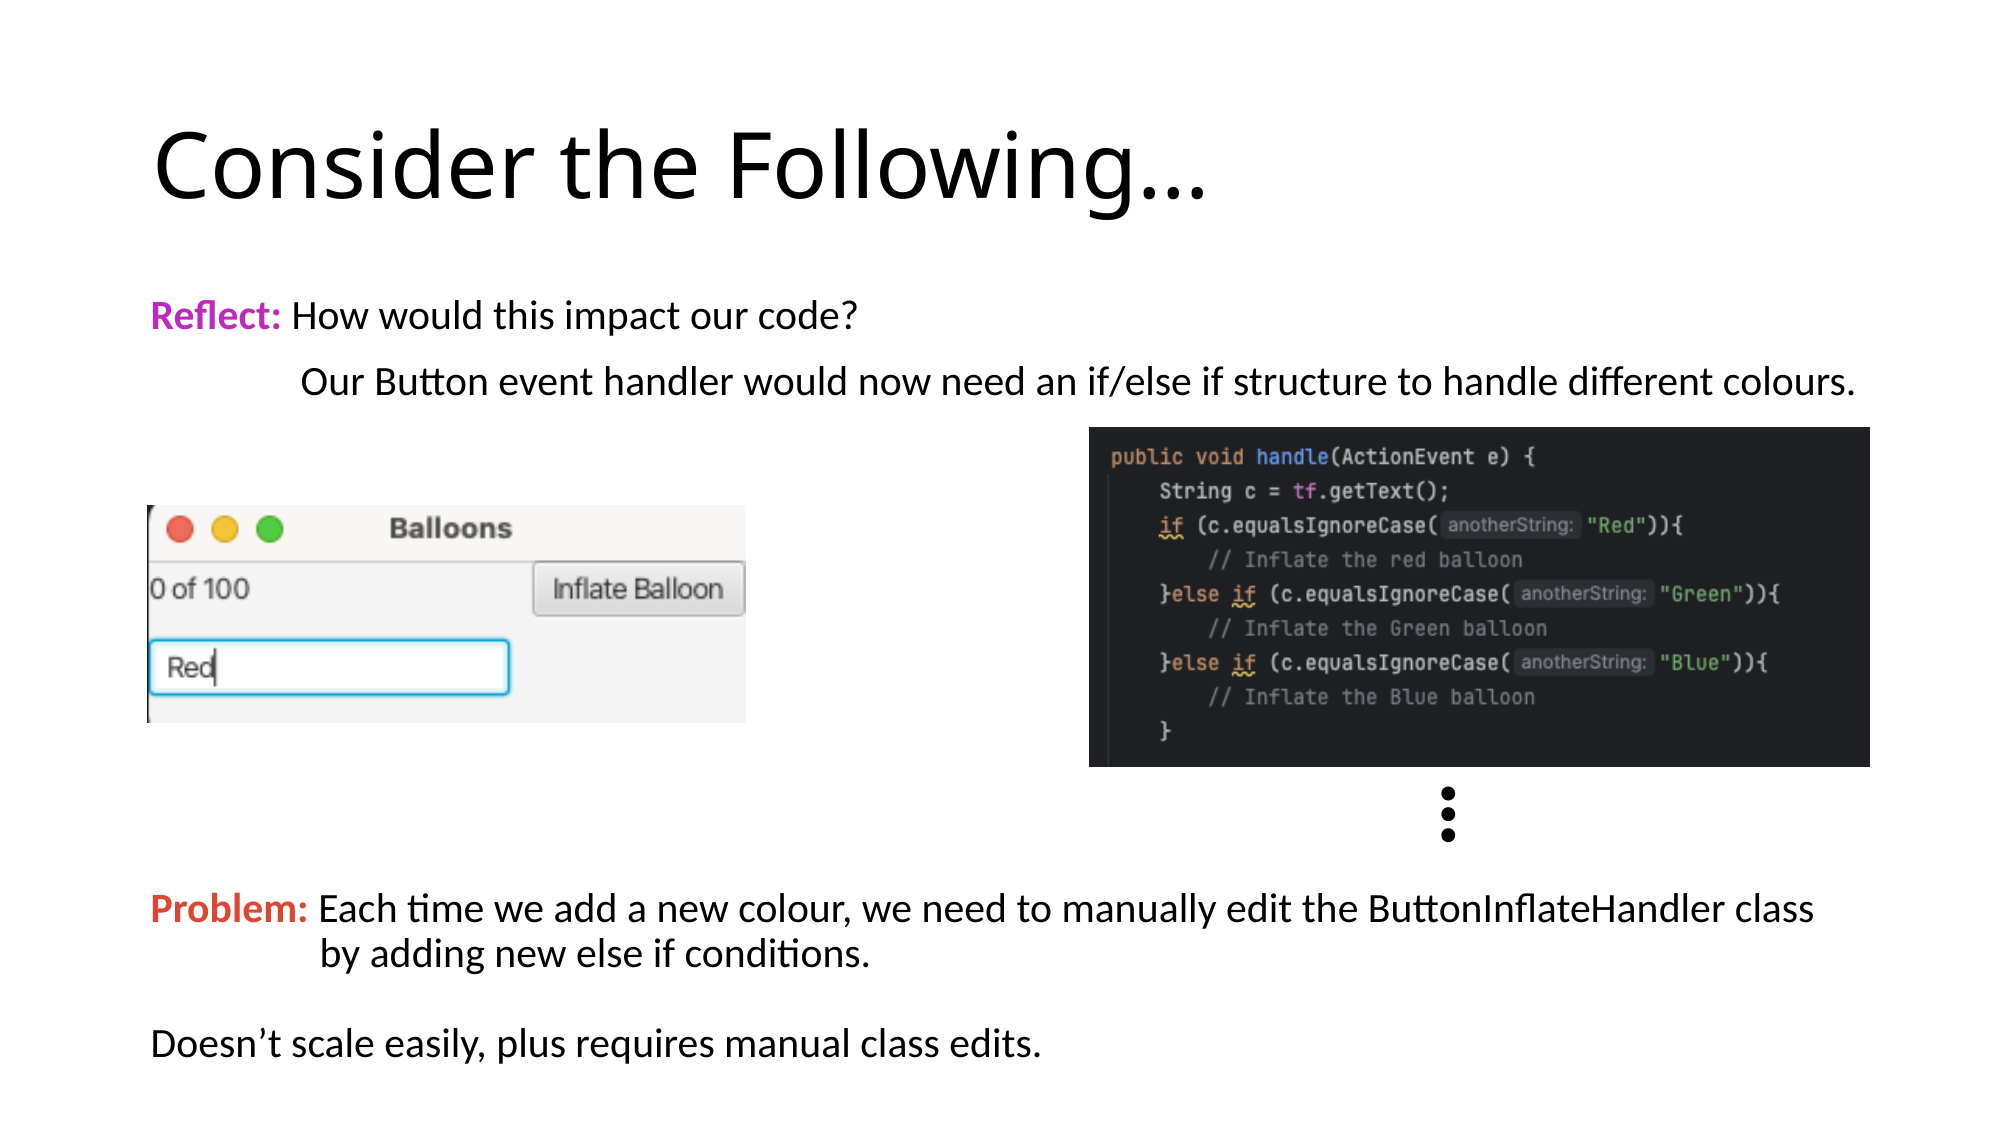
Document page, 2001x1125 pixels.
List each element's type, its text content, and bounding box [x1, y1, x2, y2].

text_box … [1416, 767, 1544, 859]
list Reflect: How would this impact our code? Our Button event handler would now need an if/else if structure to handle different colours. Problem: Each time we add a new colour, we need to manually edit the ButtonInflateHandler class by adding new else if conditions. Doesn’t scale easily, plus requires manual class edits. [135, 286, 1918, 1027]
picture [1089, 427, 1870, 767]
picture [147, 505, 746, 723]
title Consider the Following… [137, 59, 1863, 278]
